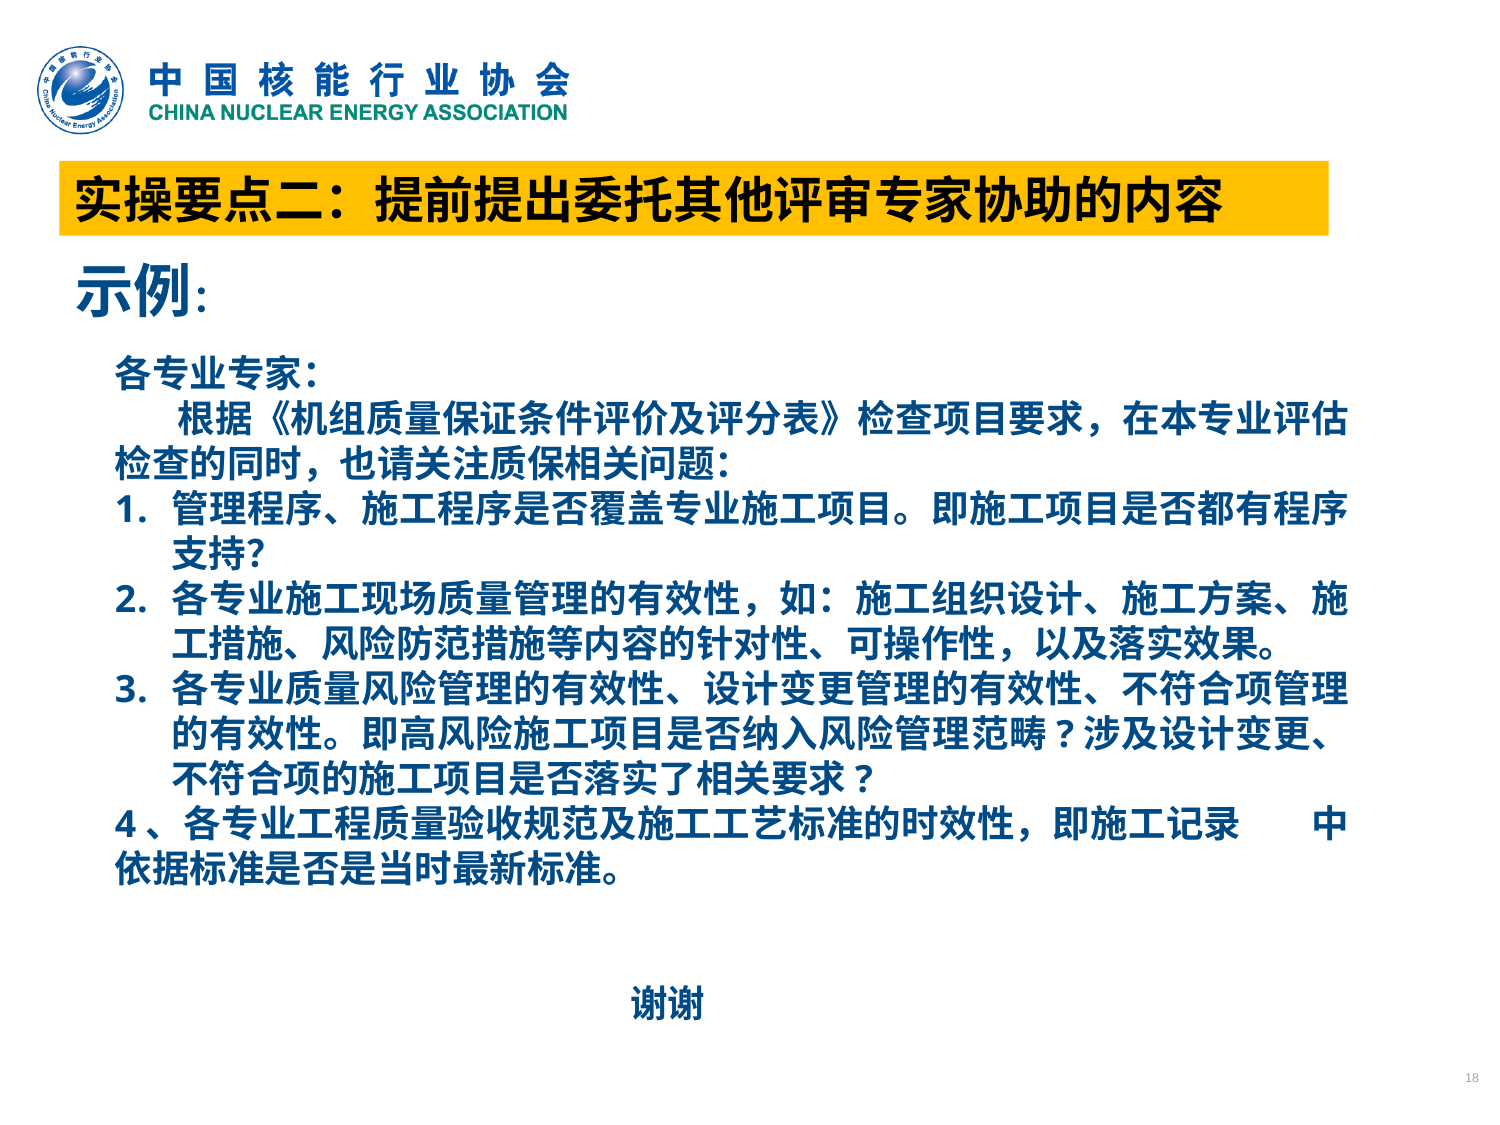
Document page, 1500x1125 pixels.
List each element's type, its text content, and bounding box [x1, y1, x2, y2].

text_box 各专业专家： 根据《机组质量保证条件评价及评分表》检查项目要求，在本专业评估检查的同时，也请关注质保相关问题： 管理程序、施工程序是否覆盖专业施工项目。即施工项目是否都有程序支持？ 各专业施工现场质量管理的有效性，如：施工组织设计、施工方案、施工措施、风险防范措施等内容的针对性、可操作性，以及落实效果。 各专业质量风险管理的有效性、设计变更管理的有效性、不符合项管理的有效性。即高风险施工项目是否纳入风险管理范畴?涉及设计变更、不符合项的施工项目是否落实了相关要求? 4、各专业工程质量验收规范及施工工艺标准的时效性，即施工记录 中依据标准是否是当时最新标准。 谢谢 [100, 342, 1365, 1122]
text_box 实操要点二：提前提出委托其他评审专家协助的内容 [59, 160, 1329, 236]
text_box 示例： [60, 246, 245, 332]
slide_number 18 [1365, 1047, 1495, 1107]
picture [32, 42, 573, 138]
